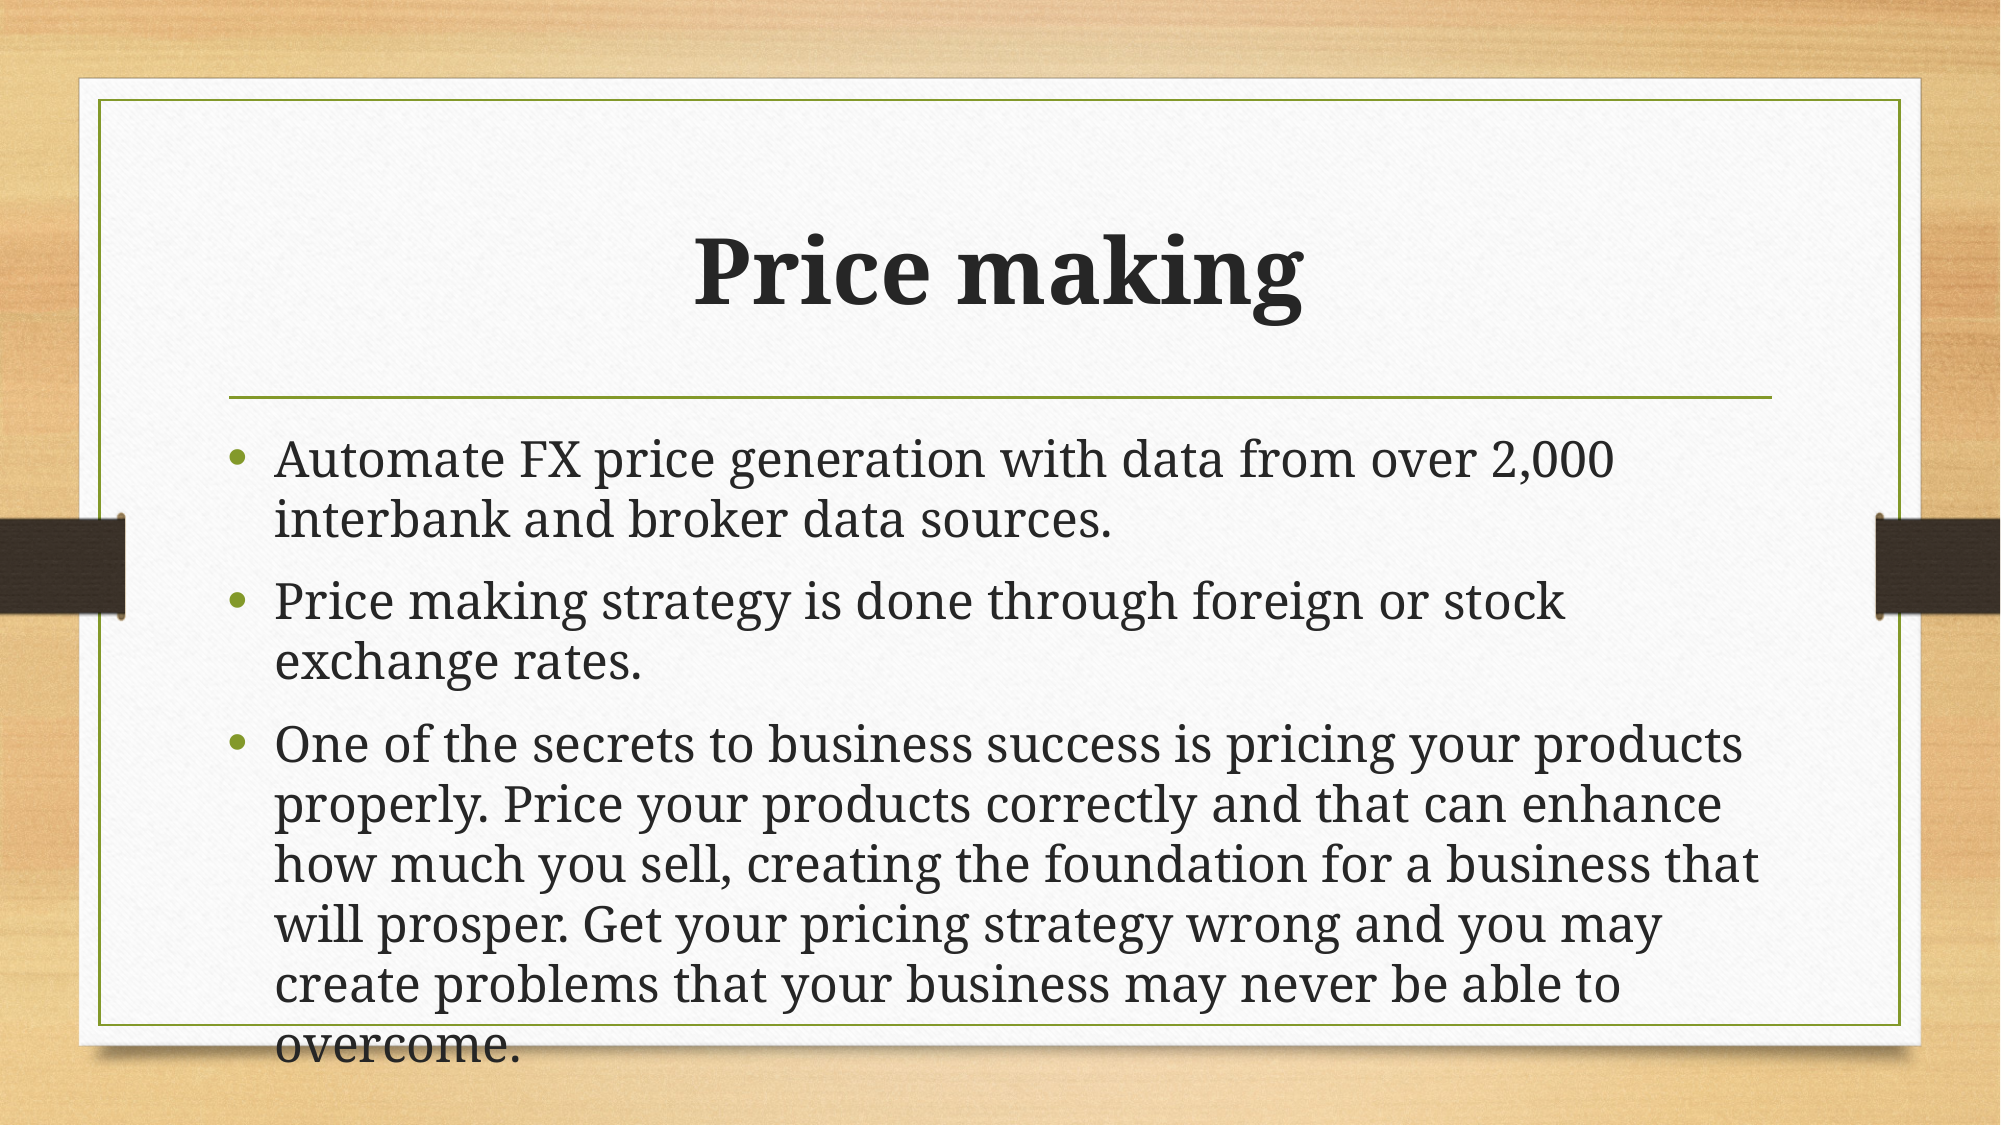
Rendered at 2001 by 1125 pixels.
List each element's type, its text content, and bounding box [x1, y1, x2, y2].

picture [0, 0, 2001, 1125]
title Price making [212, 161, 1788, 375]
list Automate FX price generation with data from over 2,000 interbank and broker data sources. Price making strategy is done through foreign or stock exchange rates. One of the secrets to business success is pricing your products properly. Price your products correctly and that can enhance how much you sell, creating the foundation for a business that will prosper. Get your pricing strategy wrong and you may create problems that your business may never be able to overcome. [212, 419, 1788, 964]
